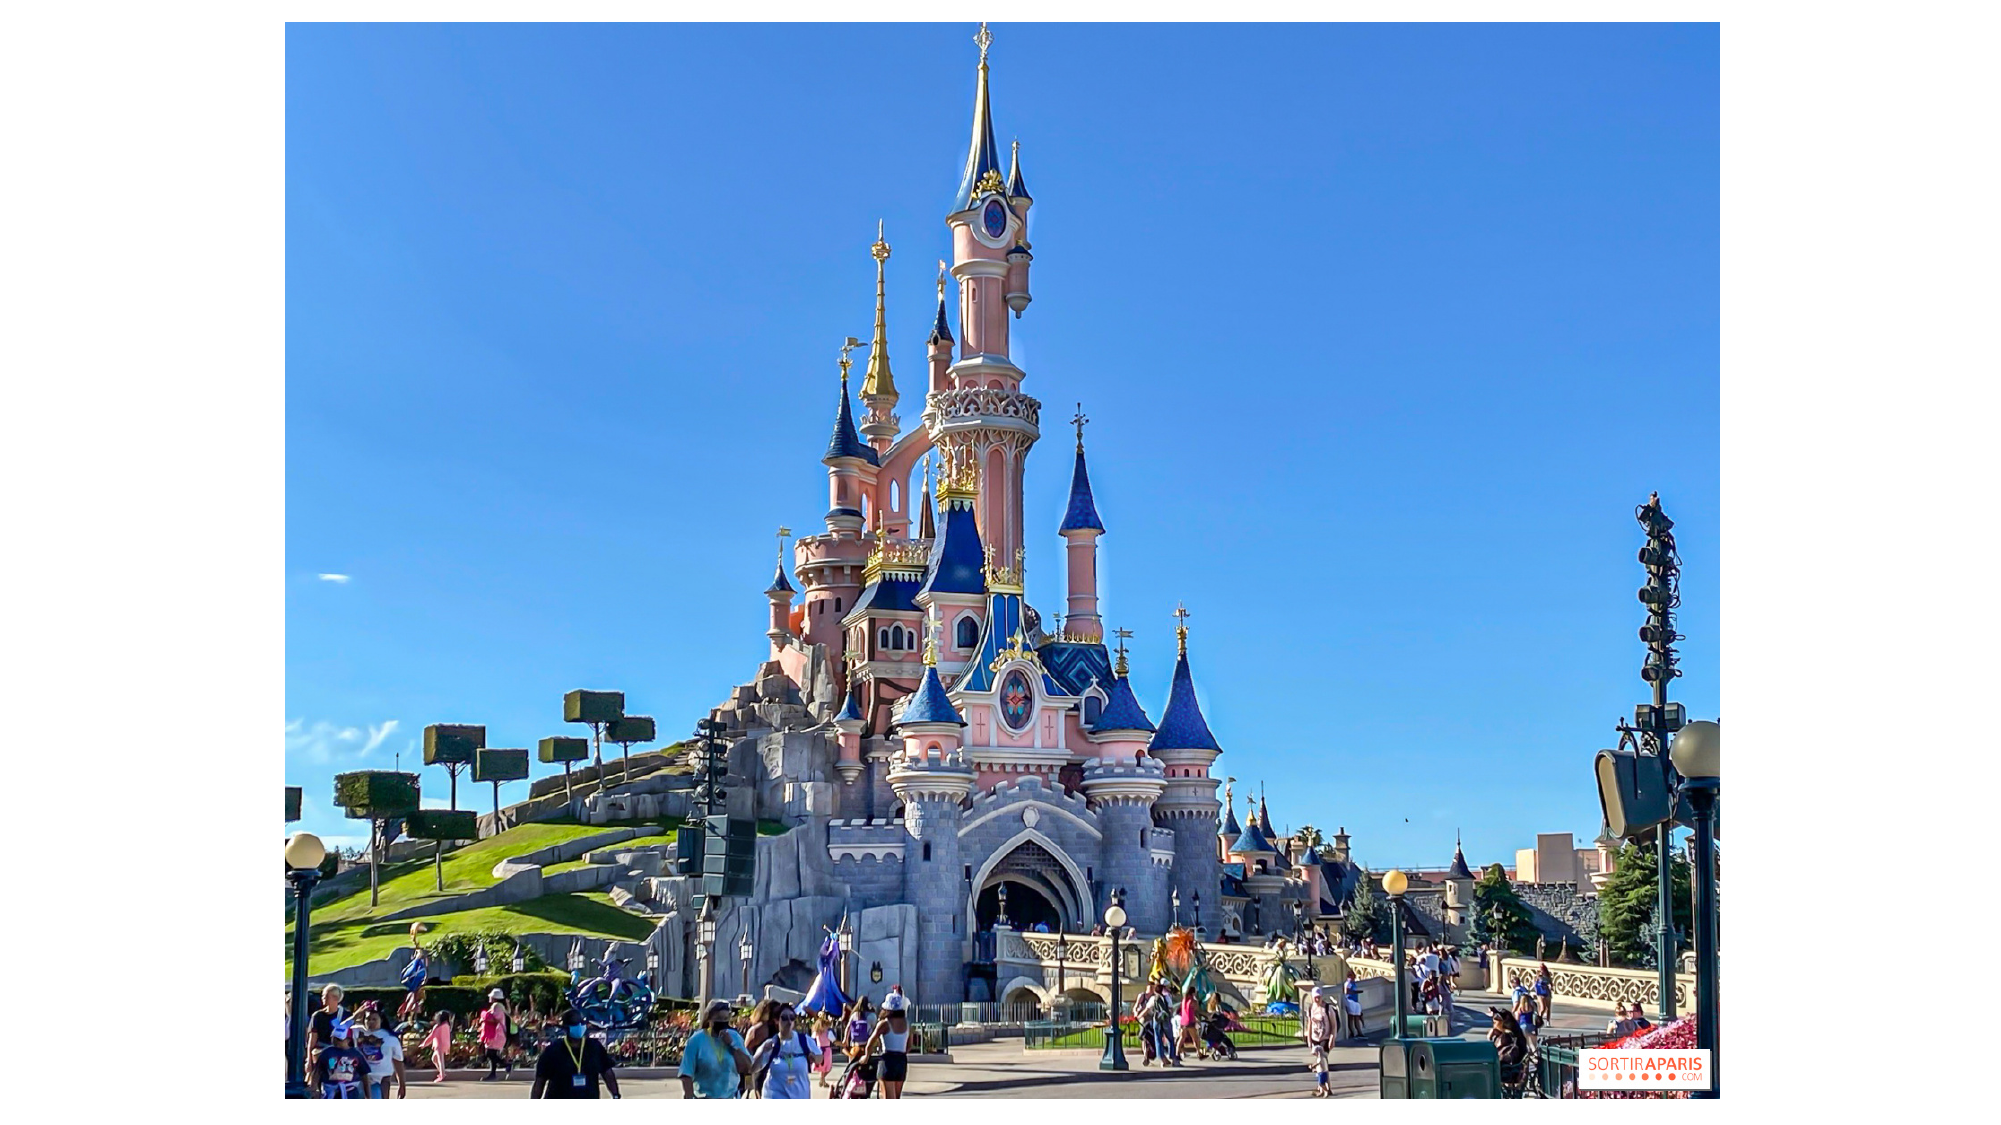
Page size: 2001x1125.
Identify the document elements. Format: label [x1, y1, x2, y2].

picture [285, 22, 1720, 1099]
